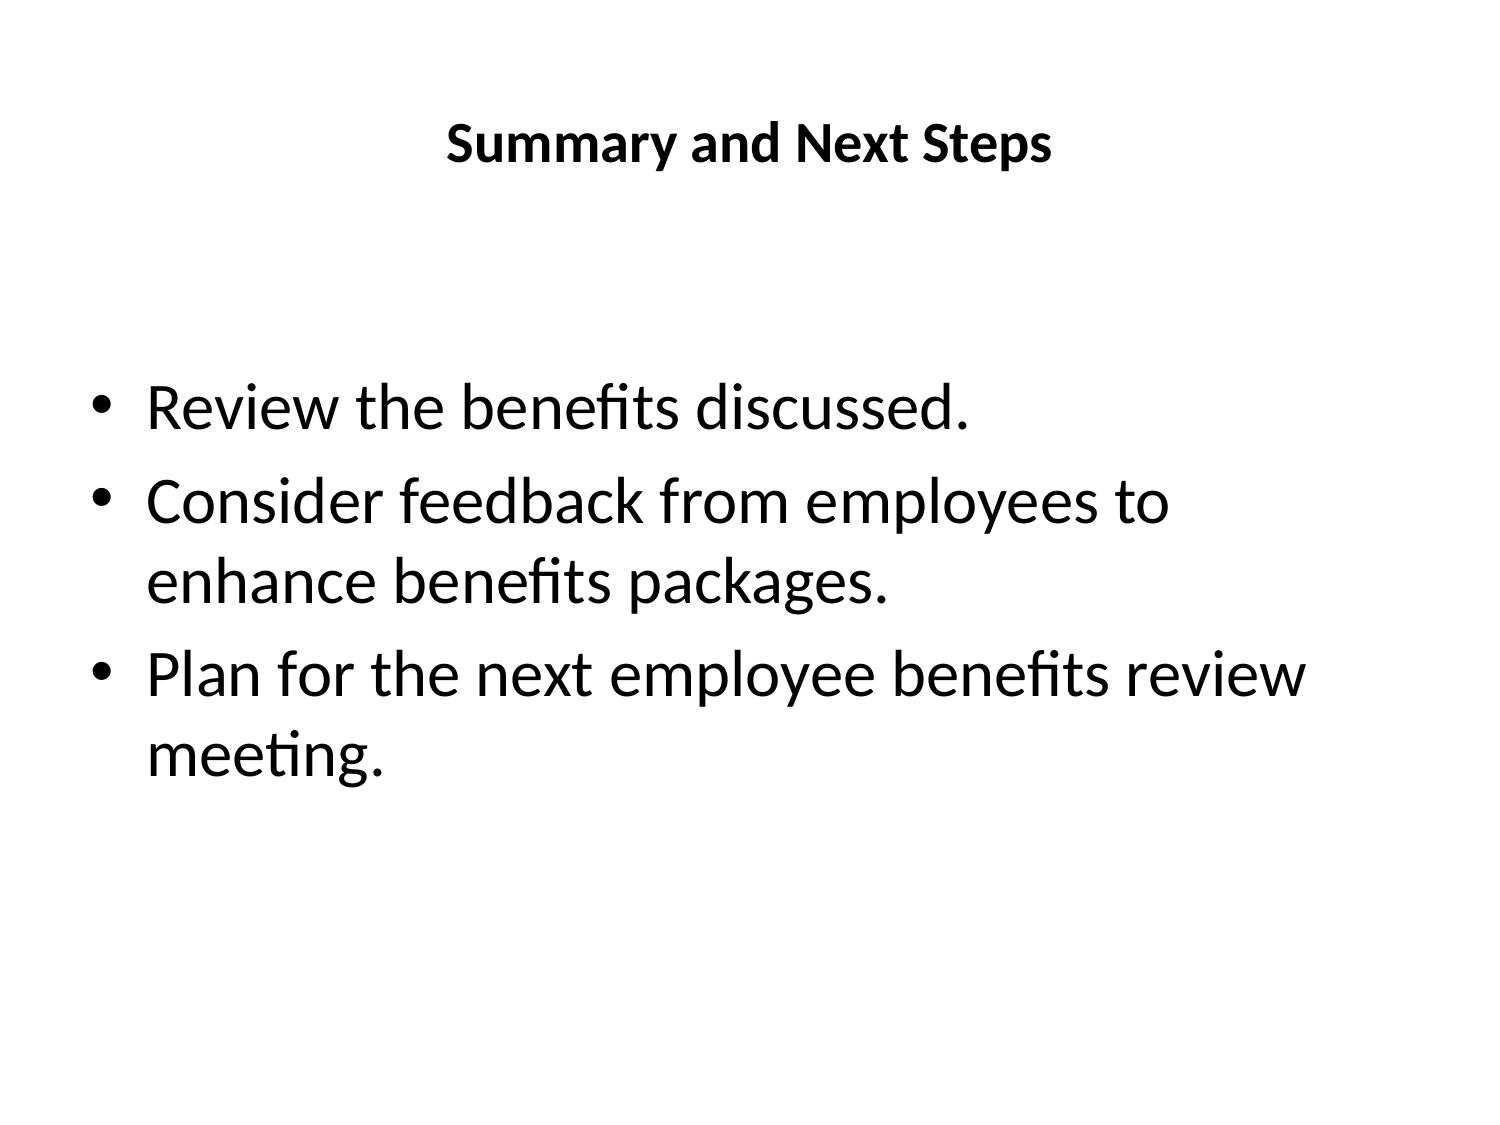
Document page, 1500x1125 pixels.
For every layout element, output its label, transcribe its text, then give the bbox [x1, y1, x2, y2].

list Review the benefits discussed. Consider feedback from employees to enhance benefits packages. Plan for the next employee benefits review meeting. [75, 262, 1425, 1005]
title Summary and Next Steps [75, 45, 1425, 233]
